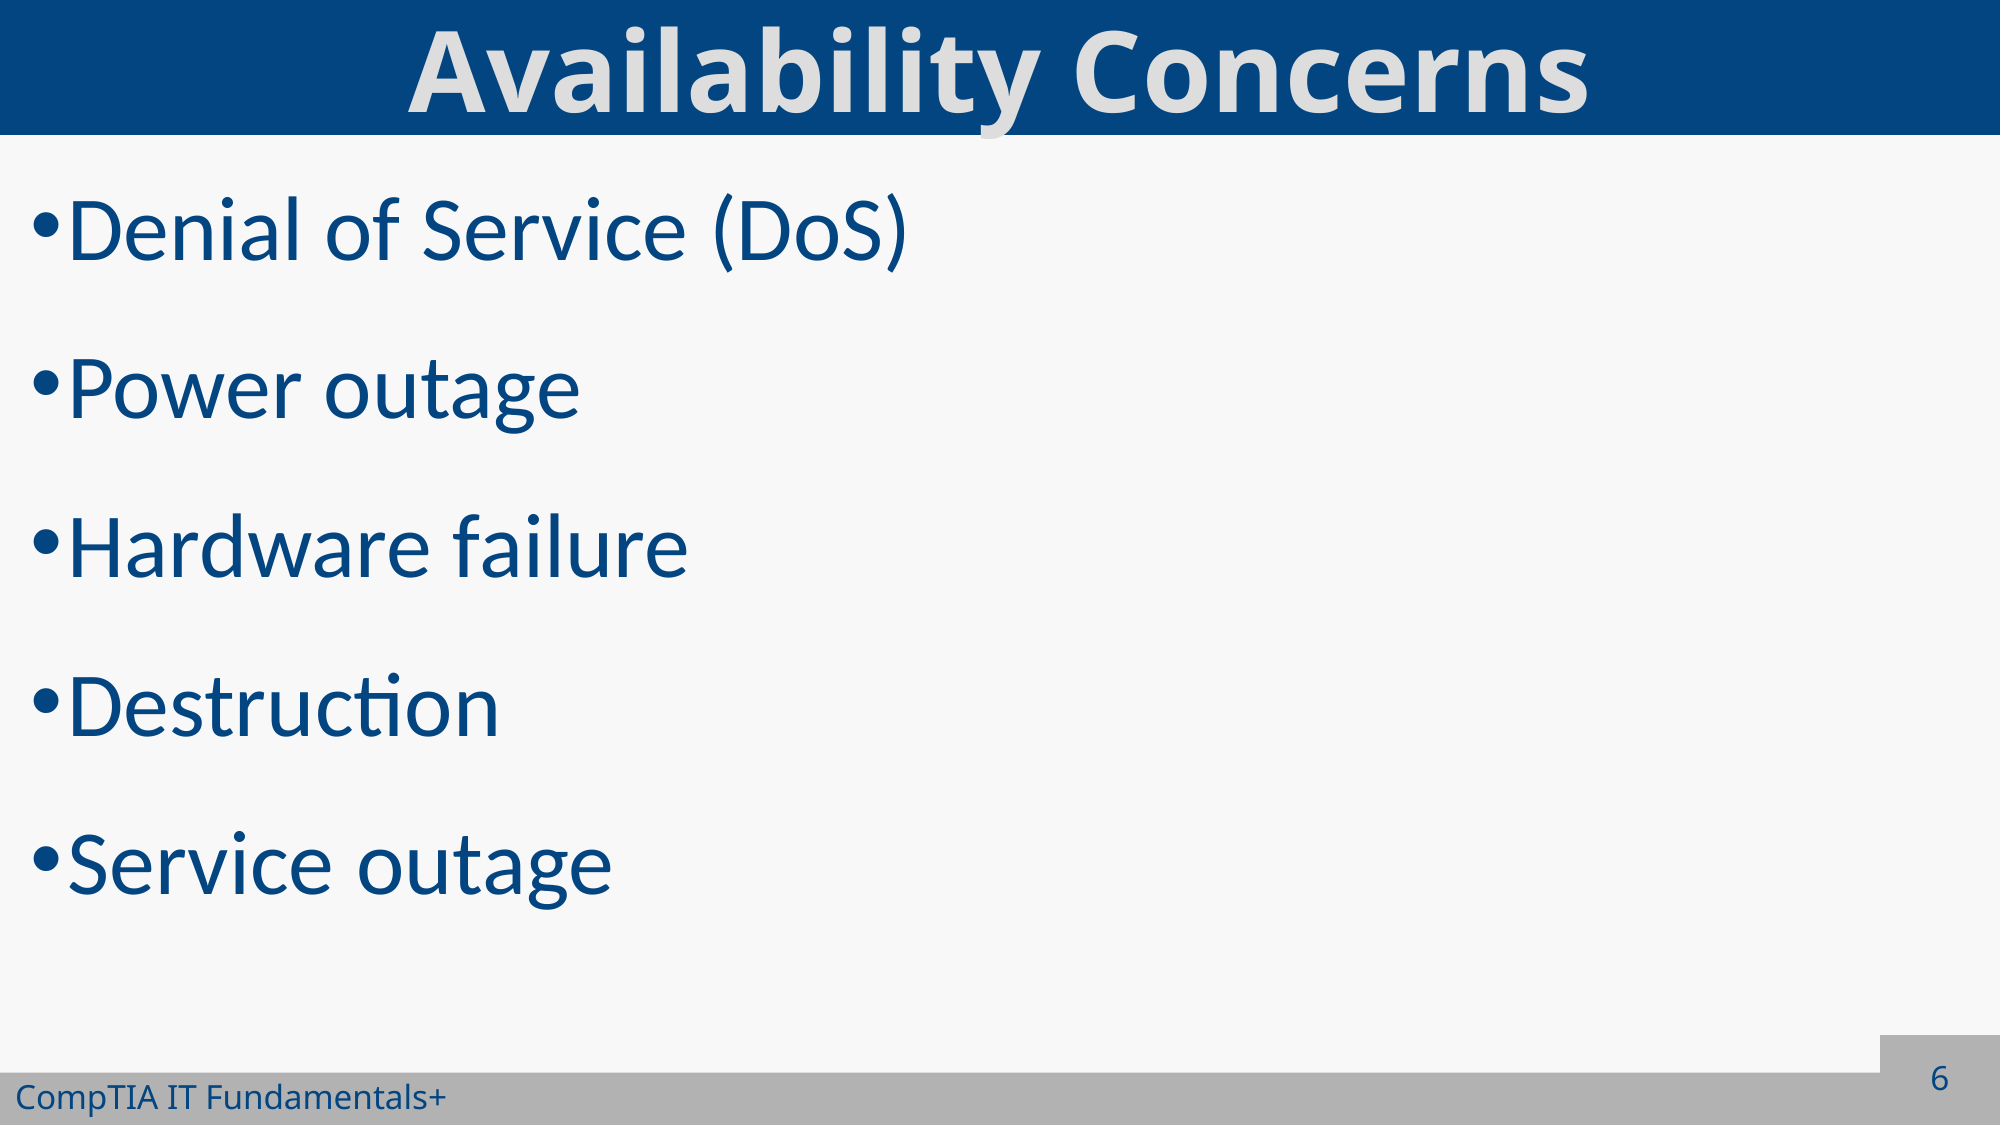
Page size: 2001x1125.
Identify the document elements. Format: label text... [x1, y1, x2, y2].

title Availability Concerns [0, 0, 2000, 135]
footer CompTIA IT Fundamentals+ [0, 1072, 1880, 1125]
list Denial of Service (DoS) Power outage Hardware failure Destruction Service outage [15, 149, 1980, 1065]
slide_number 6 [1880, 1035, 2000, 1125]
